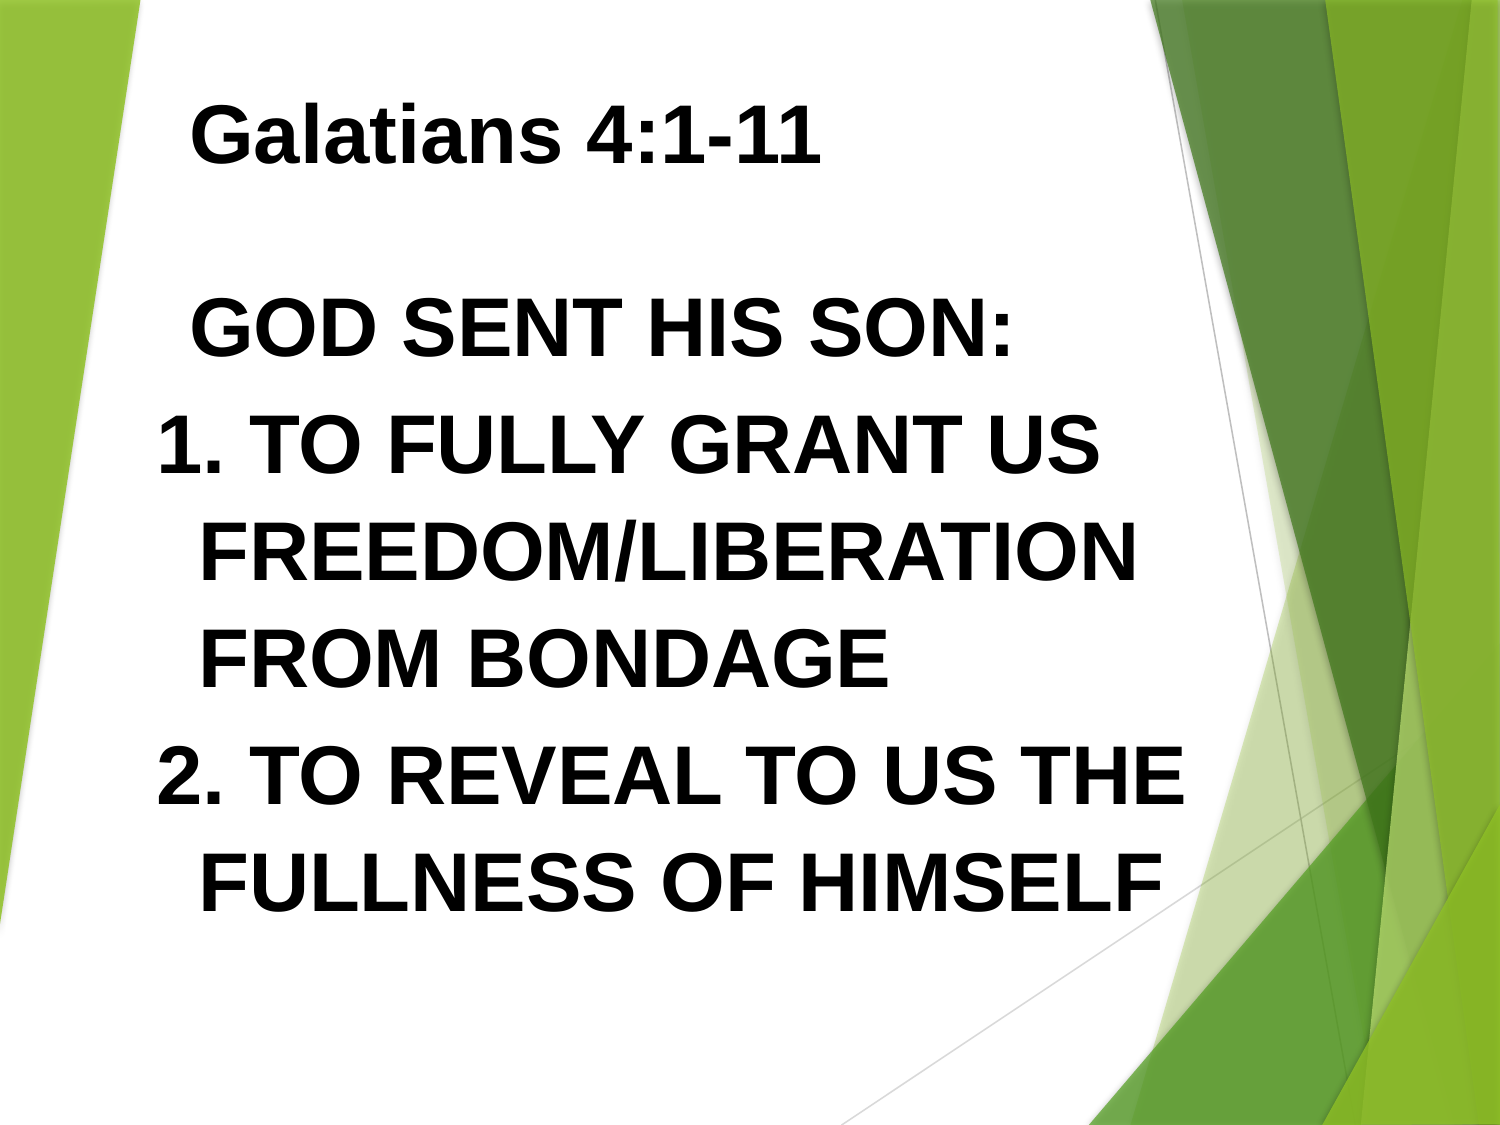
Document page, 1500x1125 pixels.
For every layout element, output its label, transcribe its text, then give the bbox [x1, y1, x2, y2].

text_box Galatians 4:1-11 GOD SENT HIS SON: TO FULLY GRANT US FREEDOM/LIBERATION FROM BONDAGE TO REVEAL TO US THE FULLNESS OF HIMSELF [141, 66, 1326, 936]
